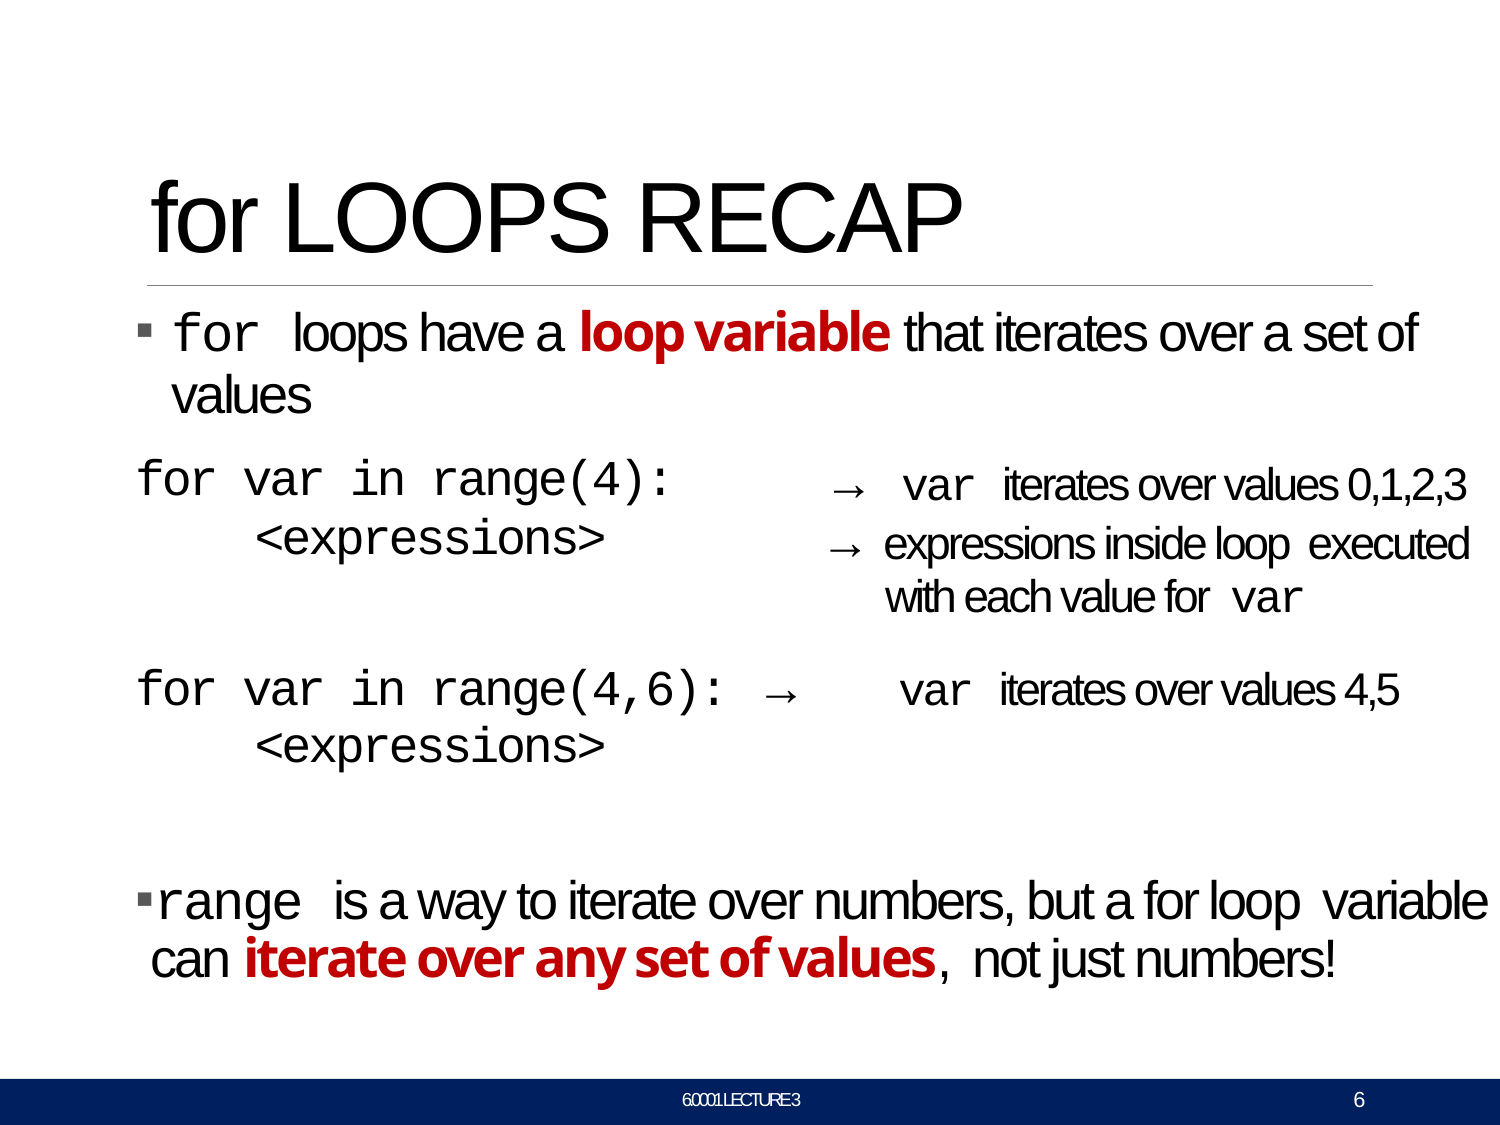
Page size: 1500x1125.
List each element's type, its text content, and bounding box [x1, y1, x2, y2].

text_box → var iterates over values 0,1,2,3 → expressions inside loop executed with each value for var [818, 445, 1491, 622]
text_box for var in range(4): <expressions> [132, 444, 737, 565]
text_box for var in range(4,6): → var iterates over values 4,5 <expressions> range is a way to iterate over numbers, but a for loop variable can iterate over any set of values, not just numbers! [132, 655, 1495, 989]
text_box 6 [1349, 1078, 1369, 1112]
text_box for loops have a loop variable that iterates over a set of values [132, 297, 1429, 424]
title for LOOPS RECAP [147, 149, 1025, 297]
footer 6.0001 LECTURE 3 [679, 1090, 821, 1125]
